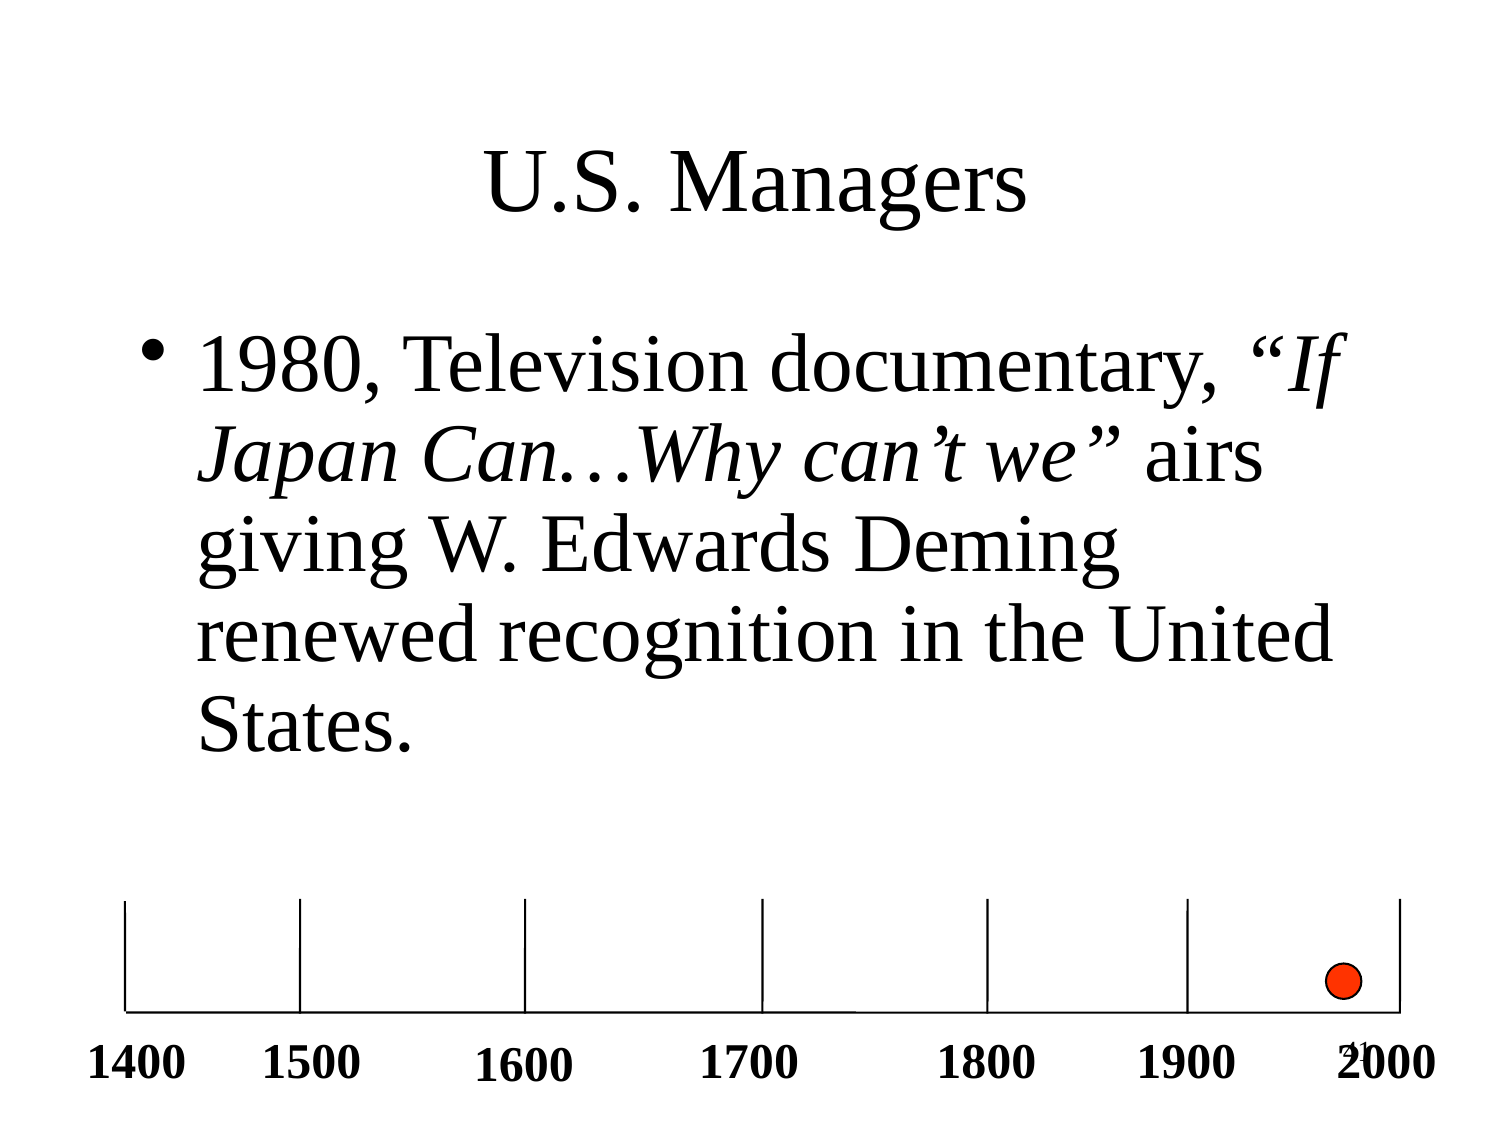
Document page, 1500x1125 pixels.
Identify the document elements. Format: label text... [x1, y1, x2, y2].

text_box 1800 [921, 1022, 1052, 1097]
text_box 1700 [684, 1022, 814, 1097]
text_box 1500 [246, 1022, 377, 1097]
list 1980, Television documentary, “If Japan Can…Why can’t we” airs giving W. Edwards Deming renewed recognition in the United States. [125, 312, 1413, 800]
text_box 1400 [71, 1021, 202, 1097]
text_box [124, 898, 1401, 1014]
text_box 1900 [1121, 1022, 1252, 1097]
text_box 2000 [1321, 1021, 1452, 1097]
slide_number 41 [1074, 1025, 1388, 1100]
title U.S. Managers [112, 99, 1400, 250]
text_box 1600 [459, 1024, 601, 1099]
